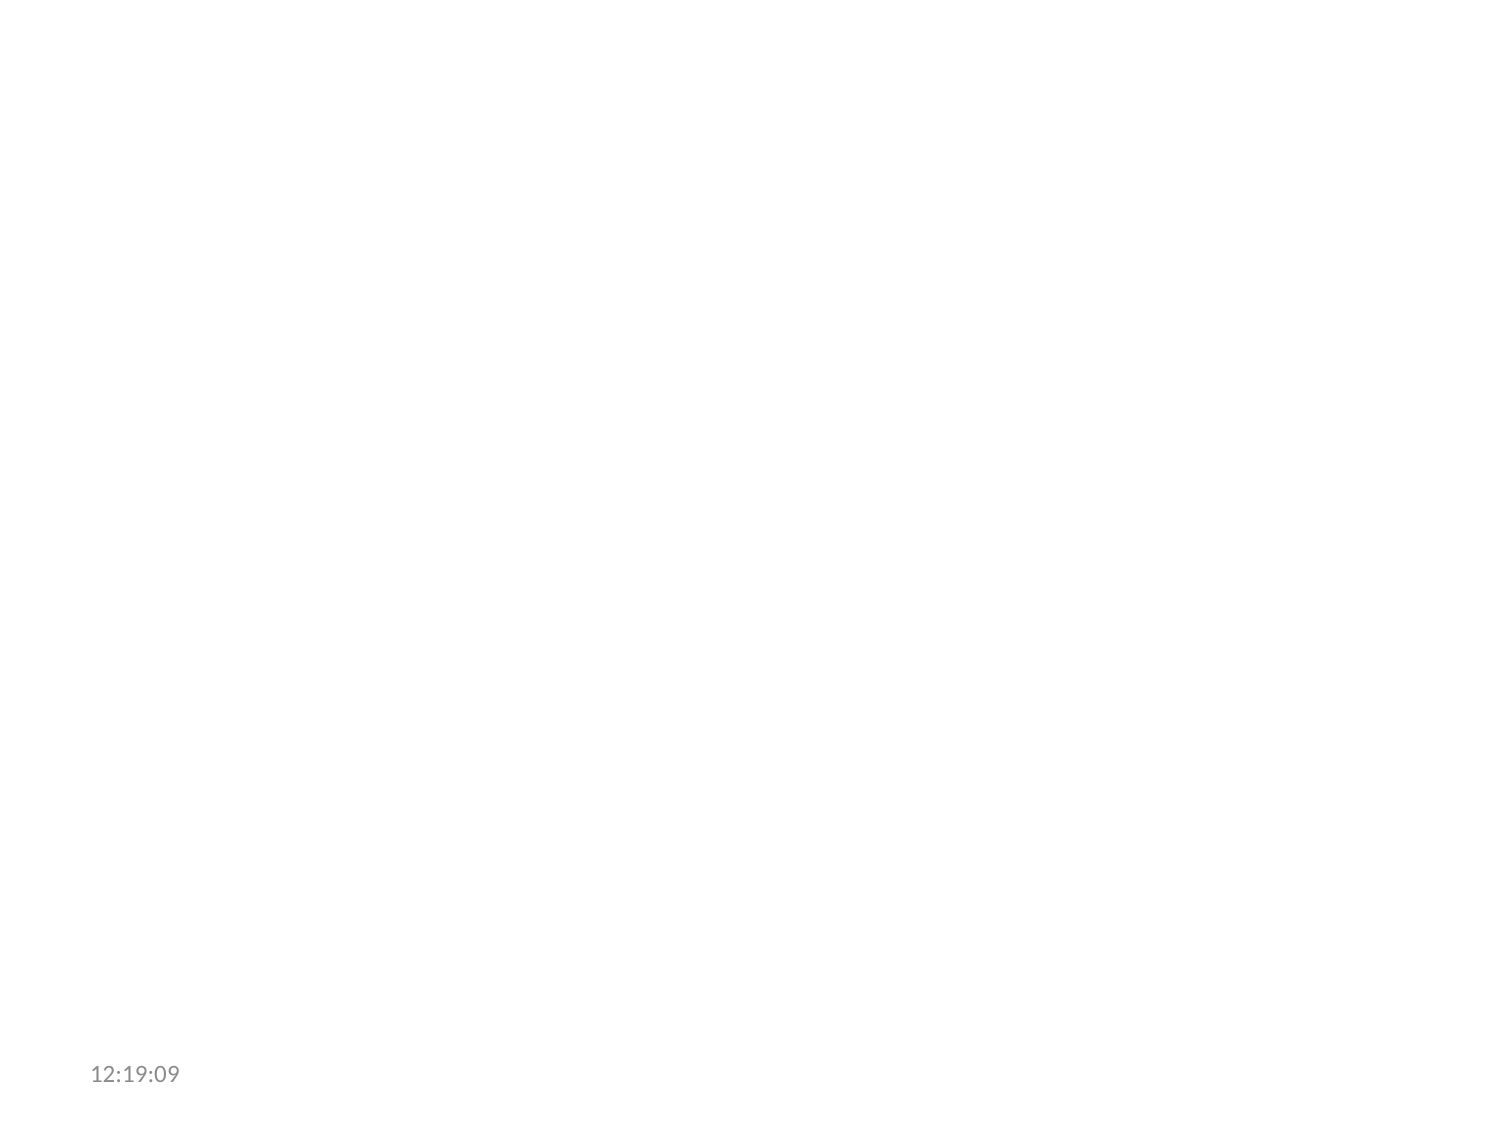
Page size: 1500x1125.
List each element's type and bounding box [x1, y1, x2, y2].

slide_number [75, 1042, 425, 1103]
